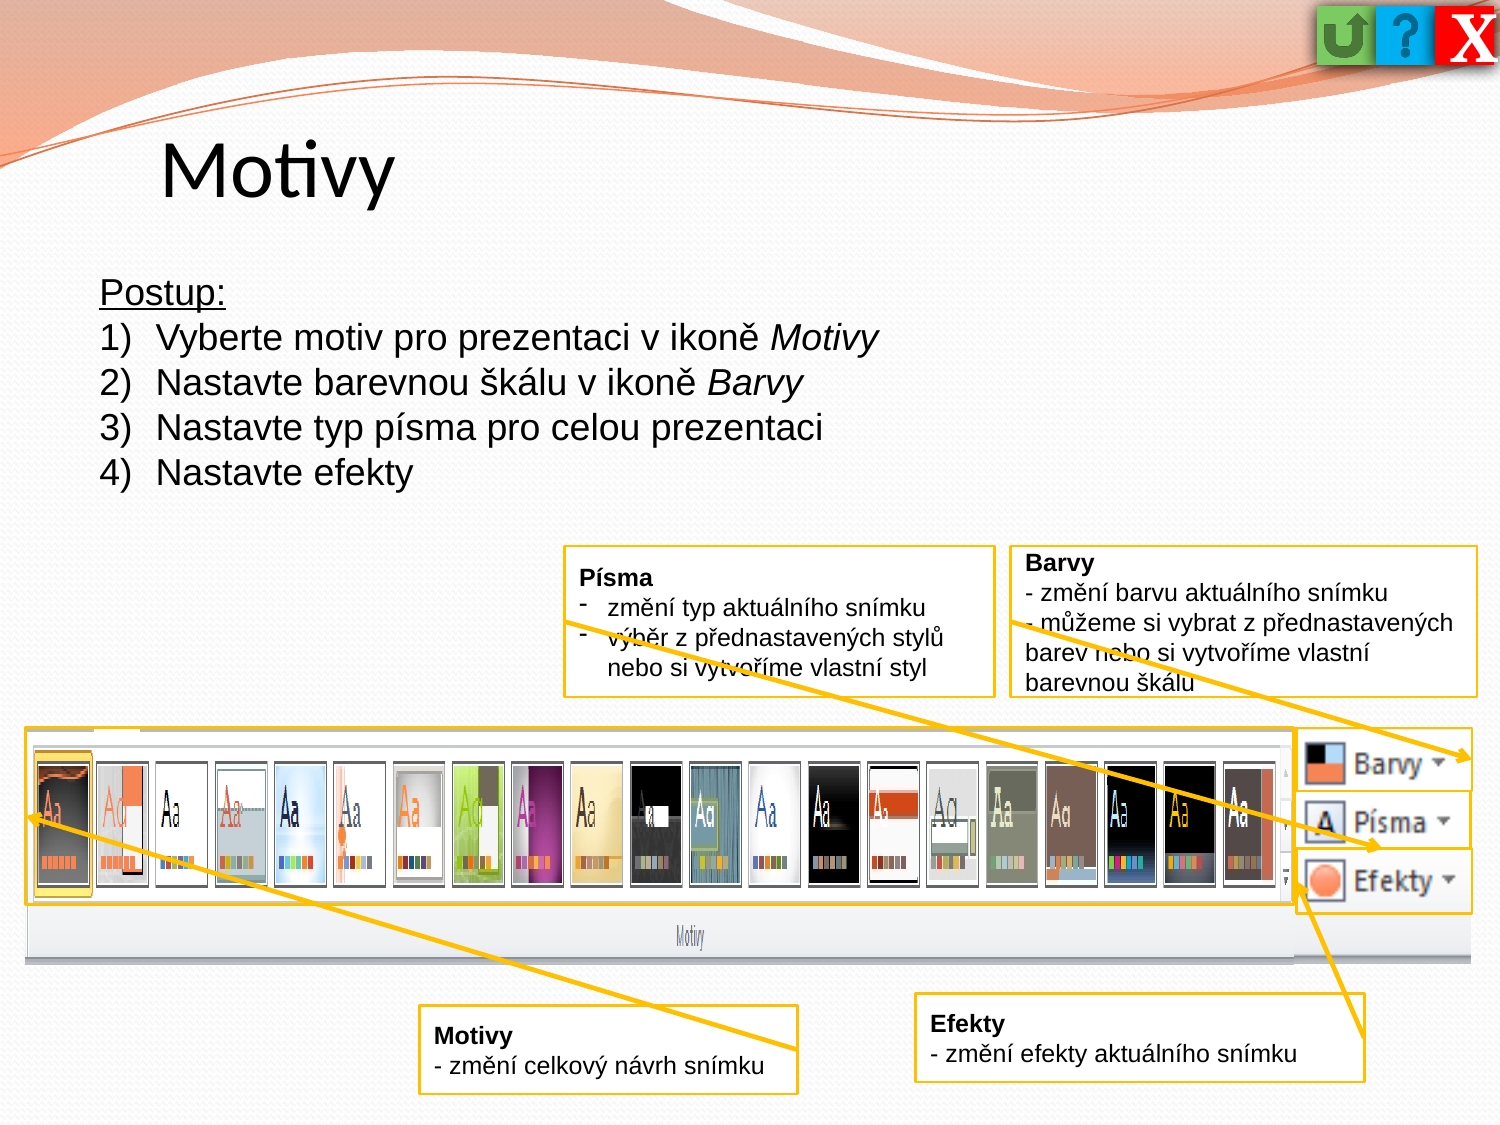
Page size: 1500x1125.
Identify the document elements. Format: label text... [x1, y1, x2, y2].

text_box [779, 696, 1295, 821]
text_box Motivy - změní celkový návrh snímku [418, 1004, 799, 1095]
text_box Písma změní typ aktuálního snímku výběr z přednastavených stylů nebo si vytvoříme vlastní styl [563, 624, 816, 698]
text_box Postup: Vyberte motiv pro prezentaci v ikoně Motivy Nastavte barevnou škálu v ikoně Barvy Nastavte typ písma pro celou prezentaci Nastavte efekty [84, 238, 1319, 501]
text_box Písma změní typ aktuálního snímku výběr z přednastavených stylů nebo si vytvoříme vlastní styl [563, 545, 996, 695]
text_box Barvy - změní barvu aktuálního snímku - můžeme si vybrat z přednastavených barev nebo si vytvoříme vlastní barevnou škálu [1009, 545, 1478, 698]
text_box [1243, 696, 1385, 729]
text_box Efekty - změní efekty aktuálního snímku [914, 992, 1366, 1083]
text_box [1139, 913, 1385, 994]
title Motivy [159, 125, 1164, 214]
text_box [1316, 5, 1495, 66]
picture [25, 727, 1471, 965]
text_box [607, 904, 660, 1006]
